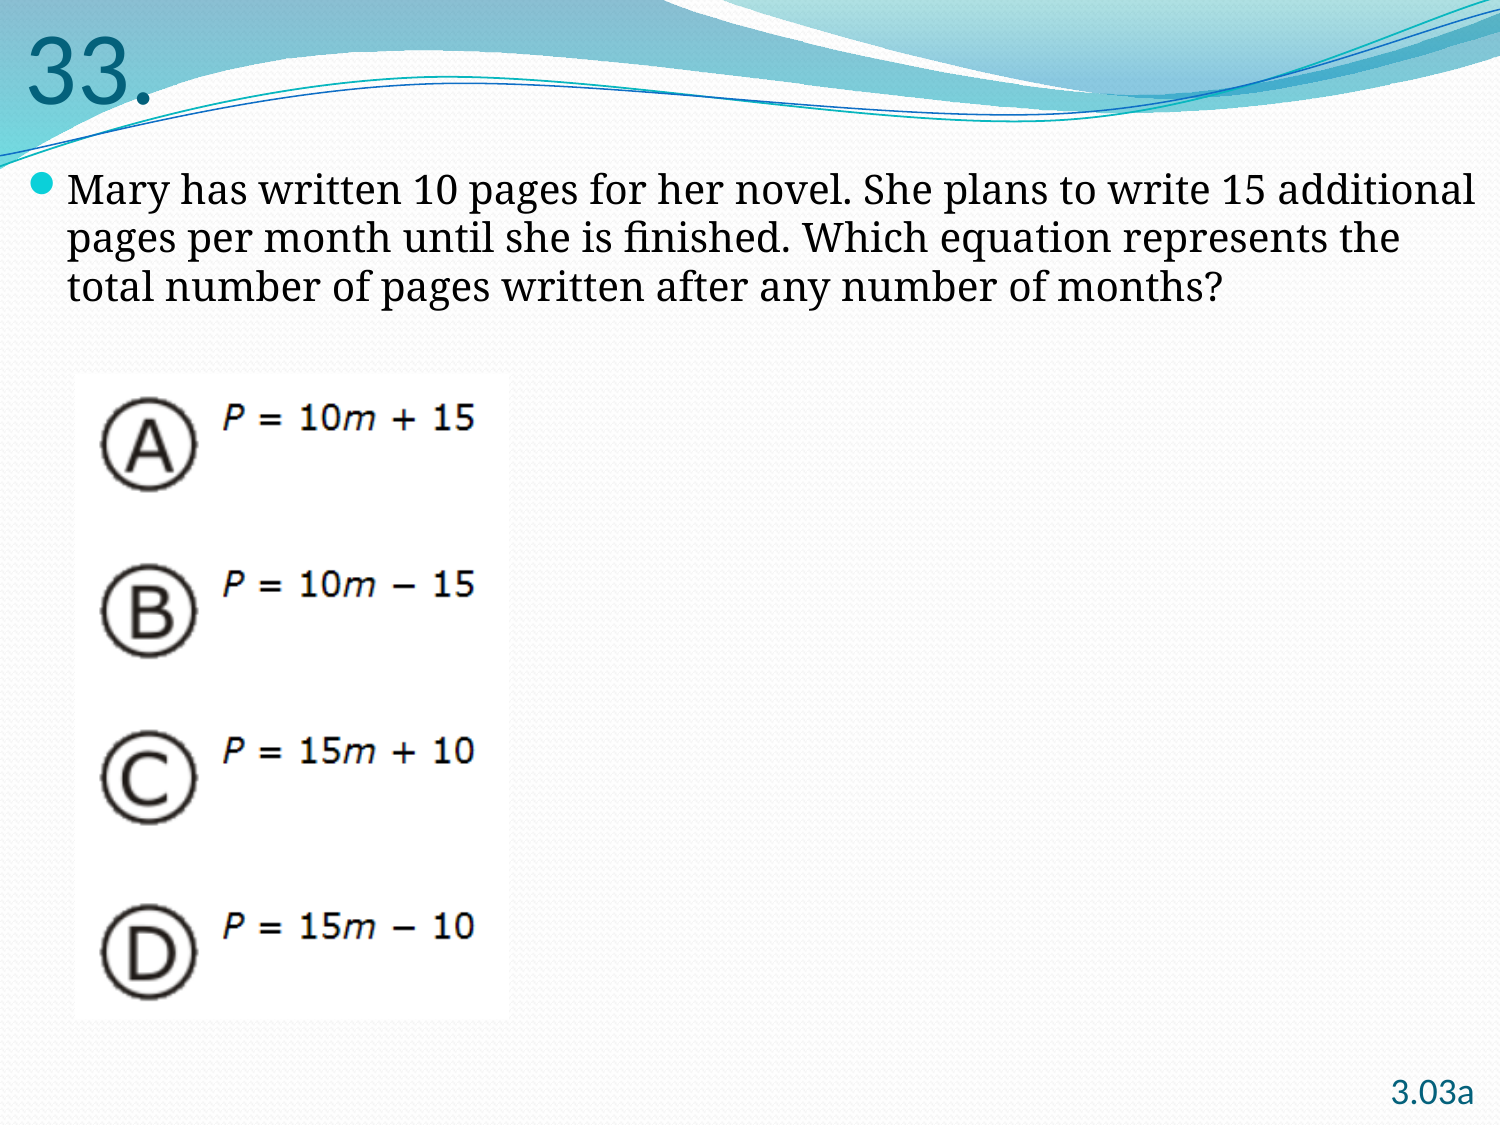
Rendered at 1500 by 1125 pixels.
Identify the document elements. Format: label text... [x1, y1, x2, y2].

list Mary has written 10 pages for her novel. She plans to write 15 additional pages per month until she is finished. Which equation represents the total number of pages written after any number of months? [12, 156, 1500, 350]
picture [74, 374, 509, 1019]
text_box 3.03a [124, 924, 1475, 1113]
title 33. [24, 0, 1375, 125]
